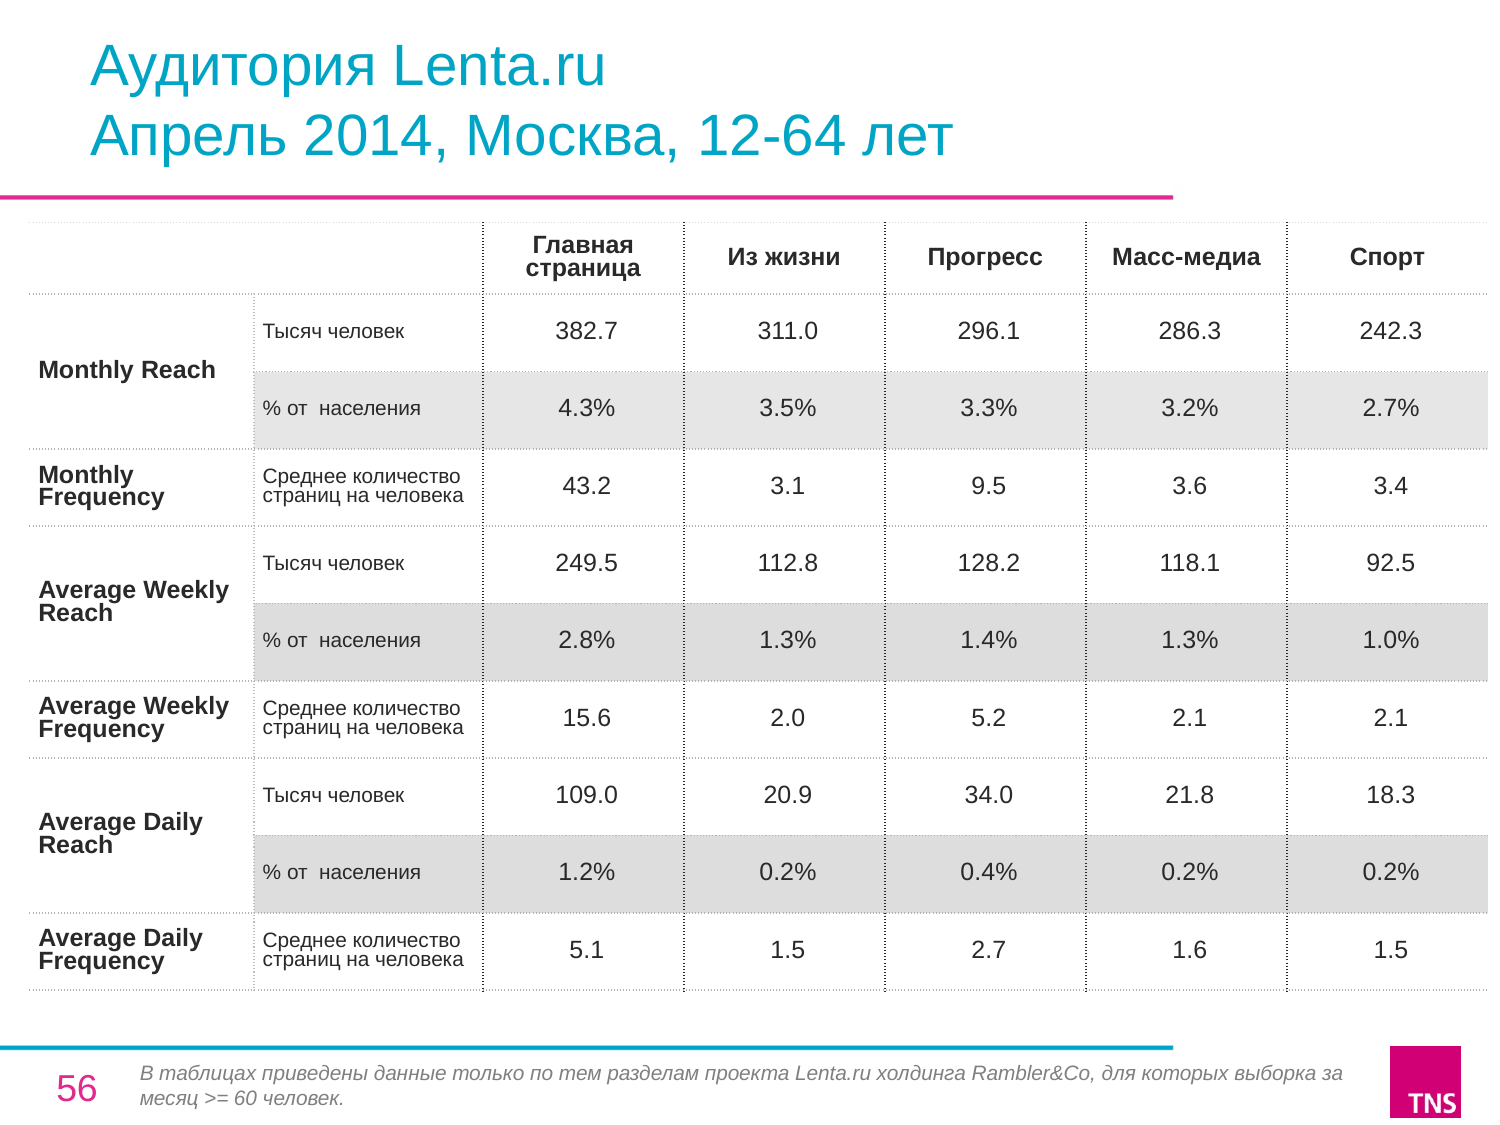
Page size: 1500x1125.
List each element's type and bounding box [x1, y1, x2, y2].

table_cell [29, 294, 1488, 990]
title [74, 8, 1476, 187]
slide_number [40, 1055, 392, 1125]
picture [0, 0, 1500, 1125]
text_box [125, 1052, 1388, 1117]
table_header [29, 223, 1488, 294]
